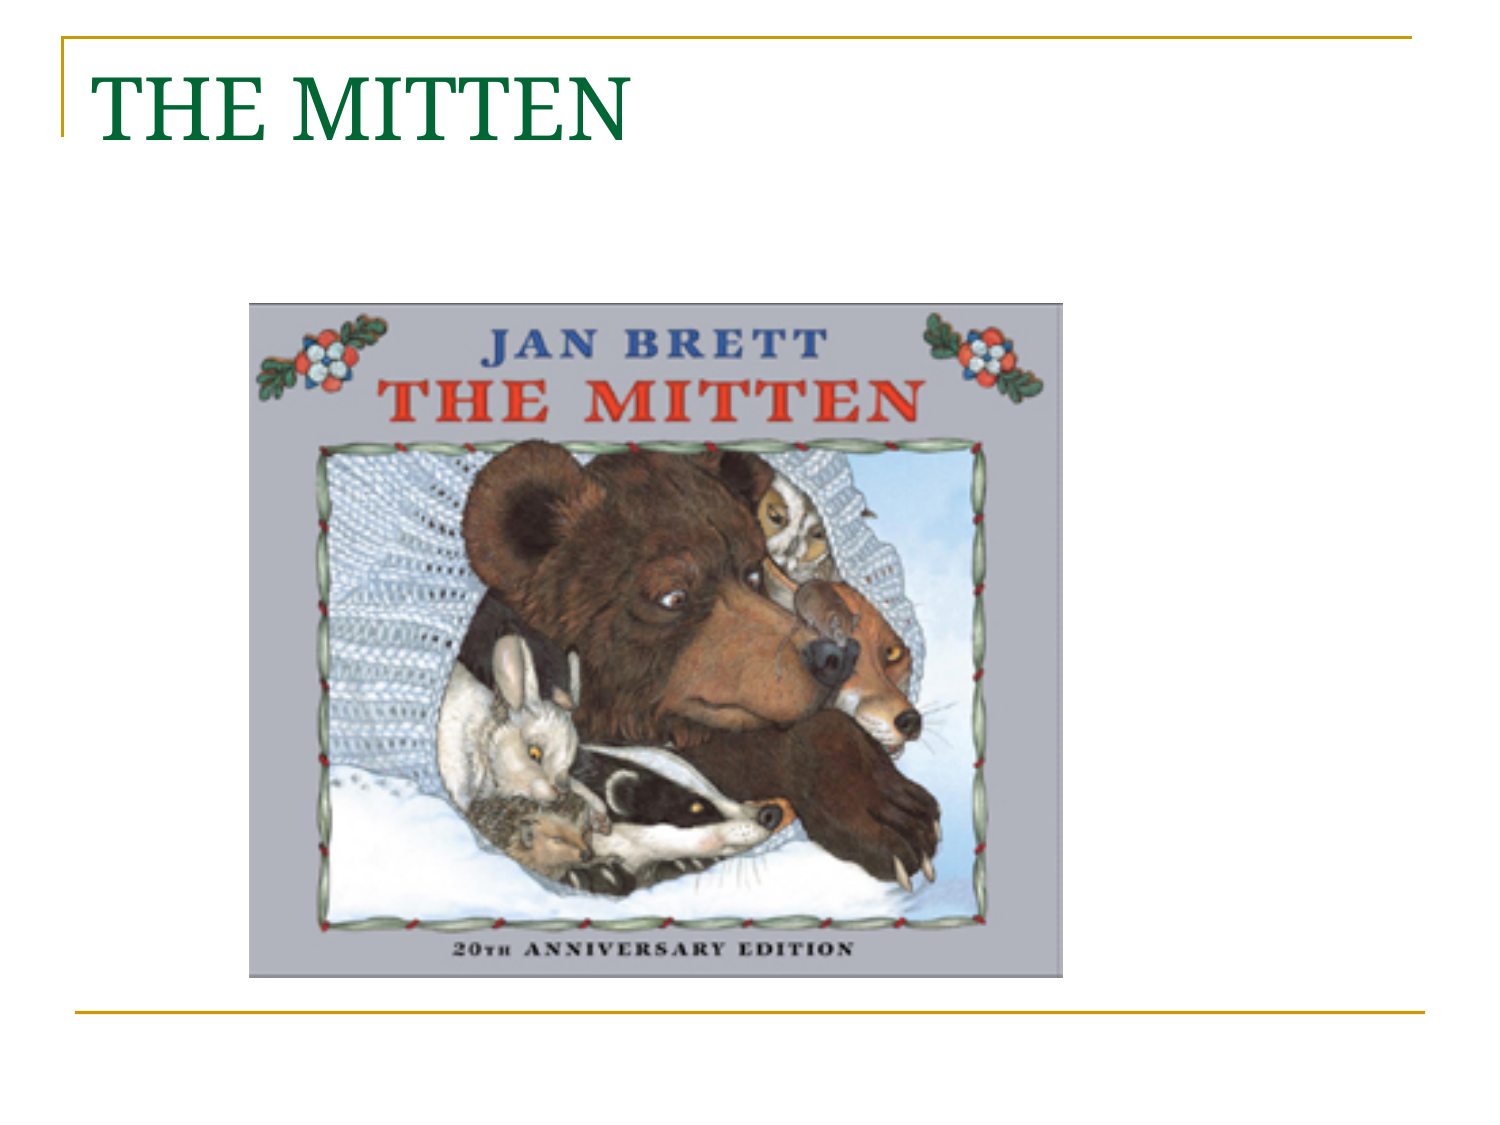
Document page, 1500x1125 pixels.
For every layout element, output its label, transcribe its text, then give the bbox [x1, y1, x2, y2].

title THE MITTEN [74, 45, 1426, 233]
picture [249, 302, 1063, 978]
